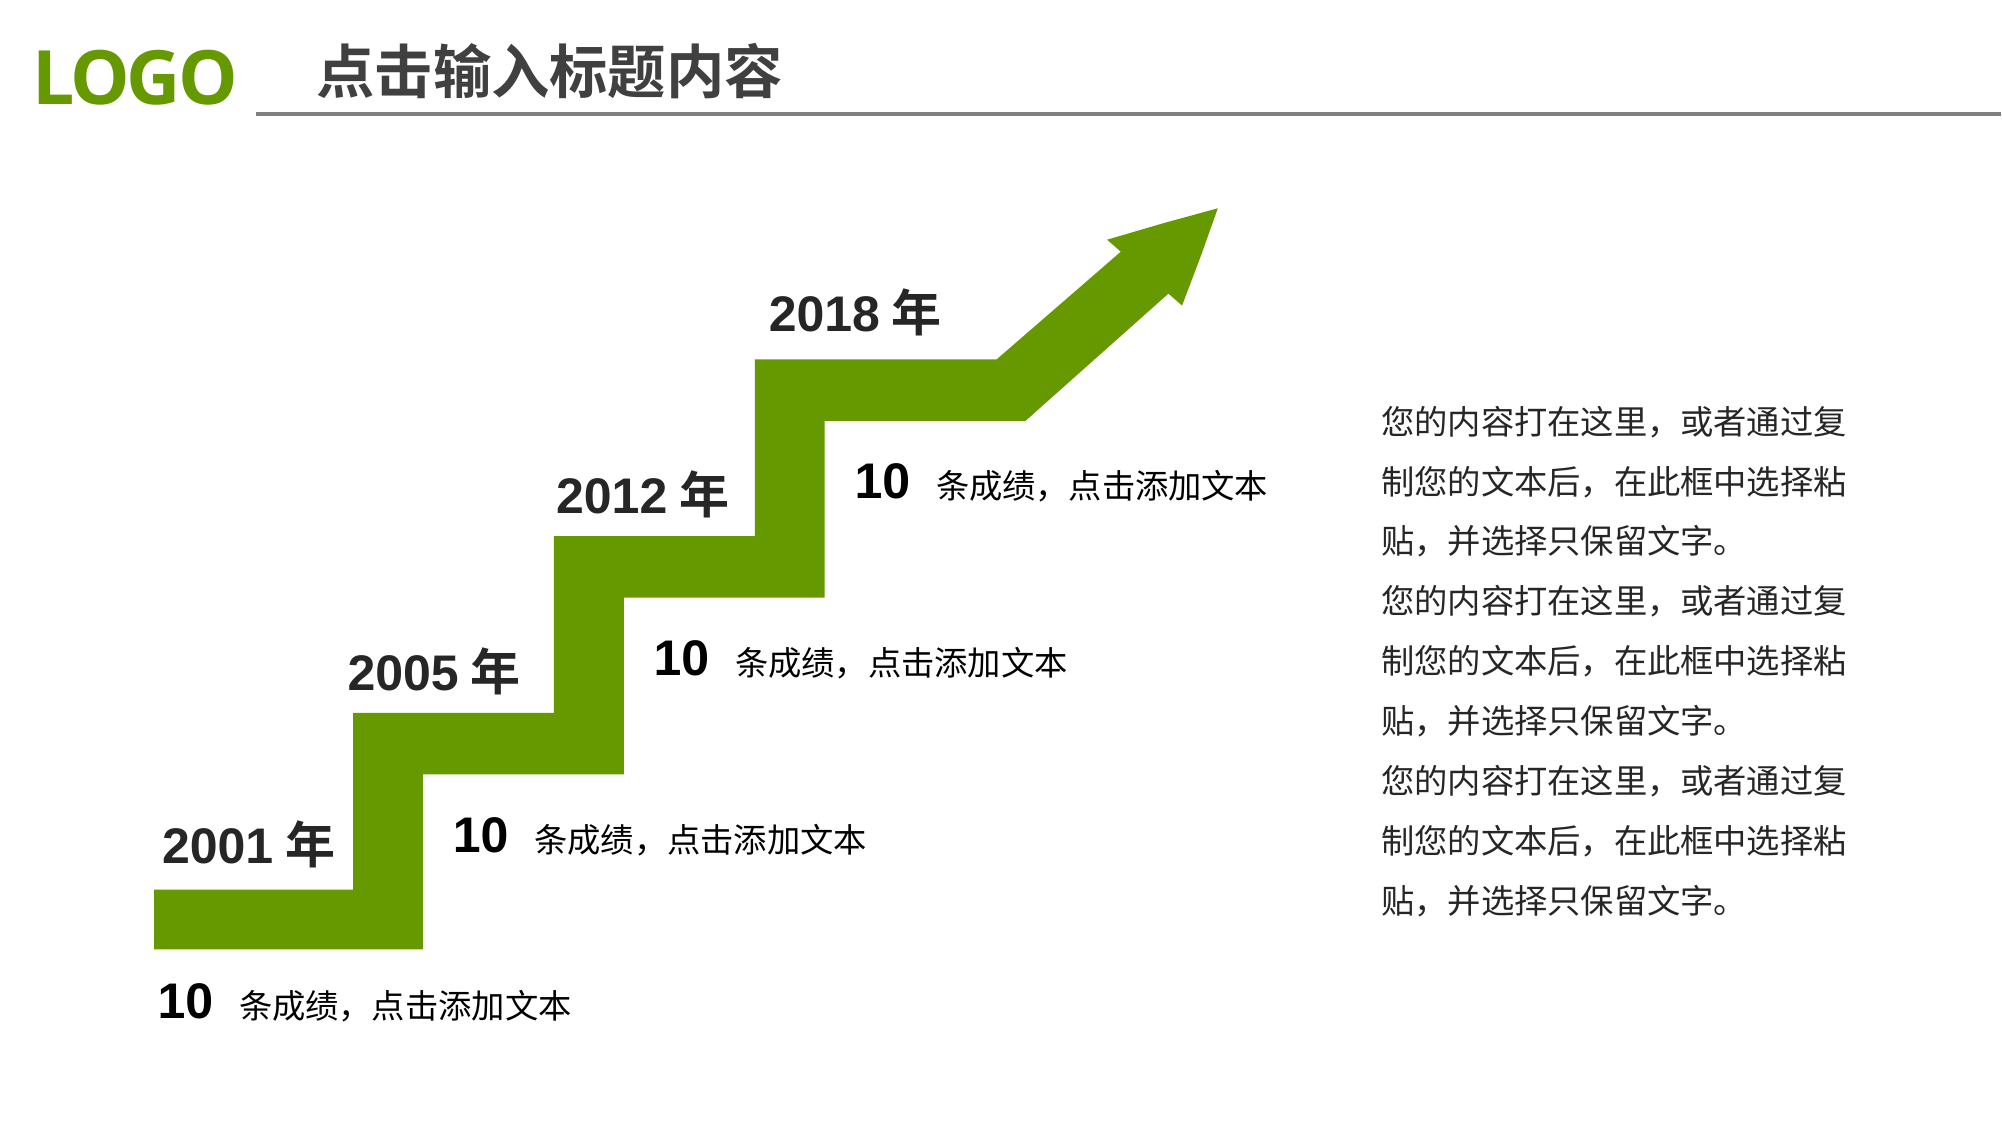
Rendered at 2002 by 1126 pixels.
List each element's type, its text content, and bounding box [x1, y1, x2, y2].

text_box 10 条成绩，点击添加文本 [839, 441, 1296, 516]
text_box 2012年 [541, 456, 745, 531]
text_box [154, 208, 1218, 950]
text_box 点击输入标题内容 [279, 27, 820, 113]
text_box 10 条成绩，点击添加文本 [142, 961, 693, 1036]
text_box 2005年 [333, 633, 536, 709]
text_box 您的内容打在这里，或者通过复制您的文本后，在此框中选择粘贴，并选择只保留文字。 您的内容打在这里，或者通过复制您的文本后，在此框中选择粘贴，并选择只保留文字。 您的内容打在这里，或者通过复制您的文本后，在此框中选择粘贴，并选择只保留文字。 [1366, 373, 1863, 988]
text_box 10 条成绩，点击添加文本 [638, 618, 1190, 694]
text_box 2001年 [147, 805, 350, 881]
text_box 2018年 [754, 274, 957, 349]
text_box 10 条成绩，点击添加文本 [438, 794, 989, 870]
